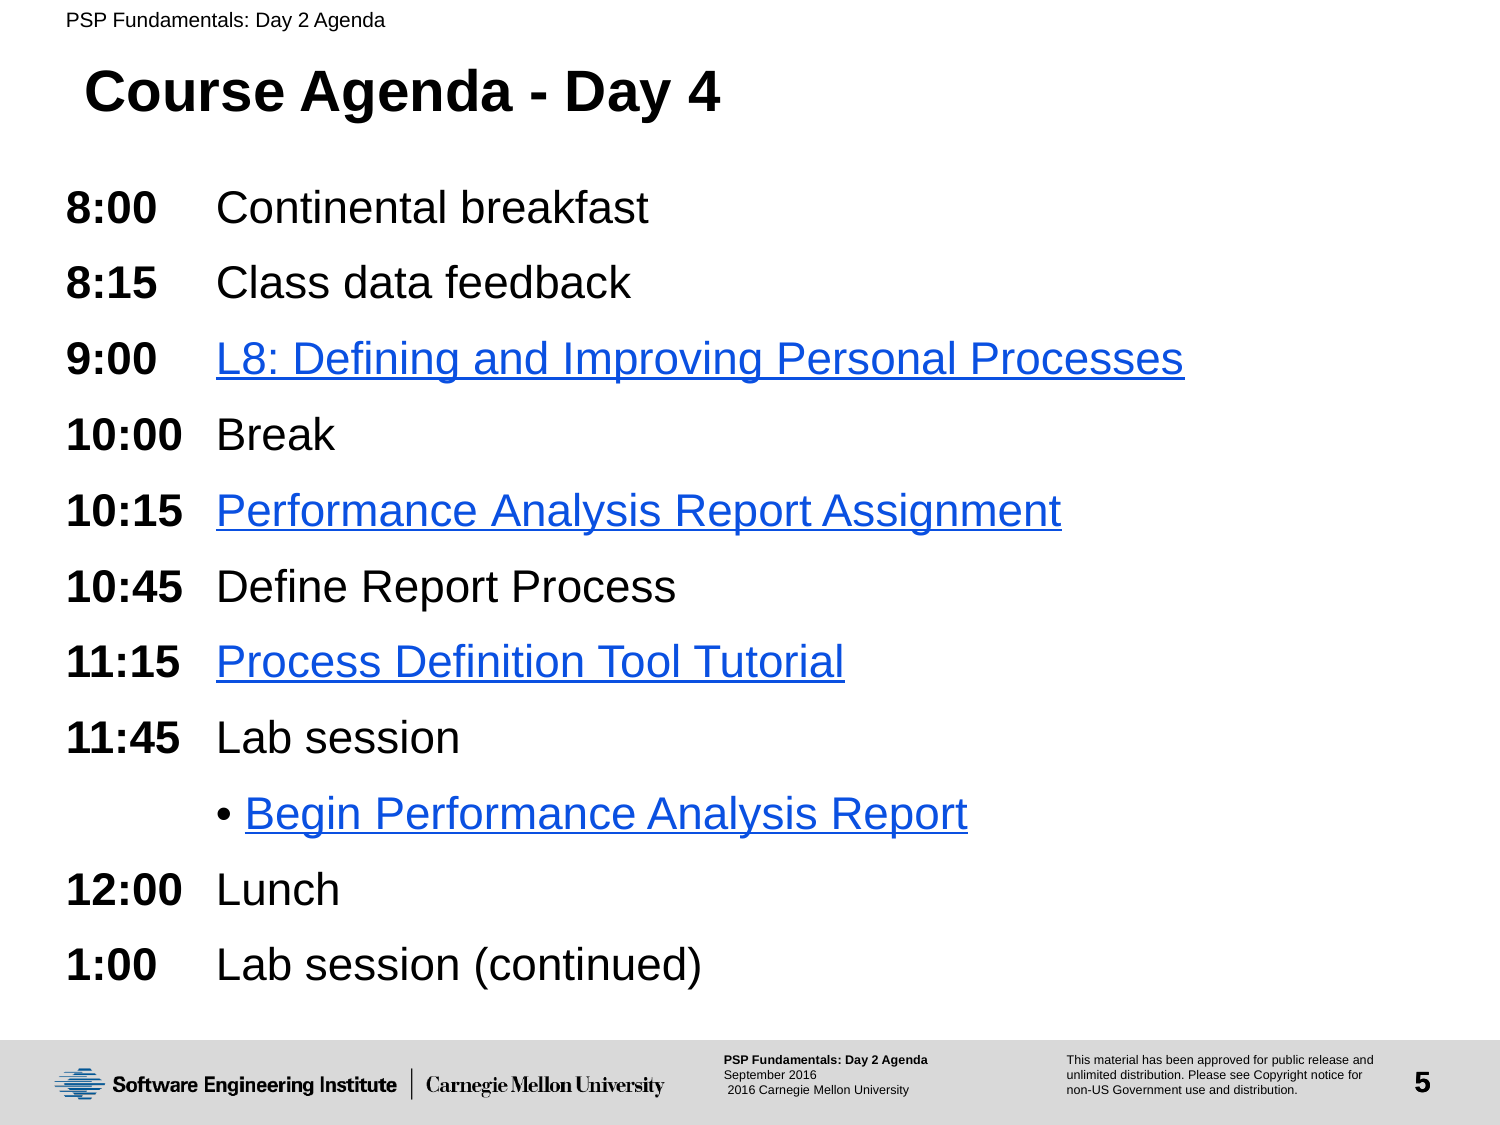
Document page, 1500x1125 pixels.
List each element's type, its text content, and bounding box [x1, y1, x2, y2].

title Course Agenda - Day 4 [65, 37, 1430, 148]
list 8:00 Continental breakfast 8:15 Class data feedback 9:00 L8: Defining and Improving Personal Processes 10:00 Break 10:15 Performance Analysis Report Assignment 10:45 Define Report Process 11:15 Process Definition Tool Tutorial 11:45 Lab session • Begin Performance Analysis Report 12:00 Lunch 1:00 Lab session (continued) [65, 177, 1431, 1000]
picture [46, 1061, 673, 1104]
